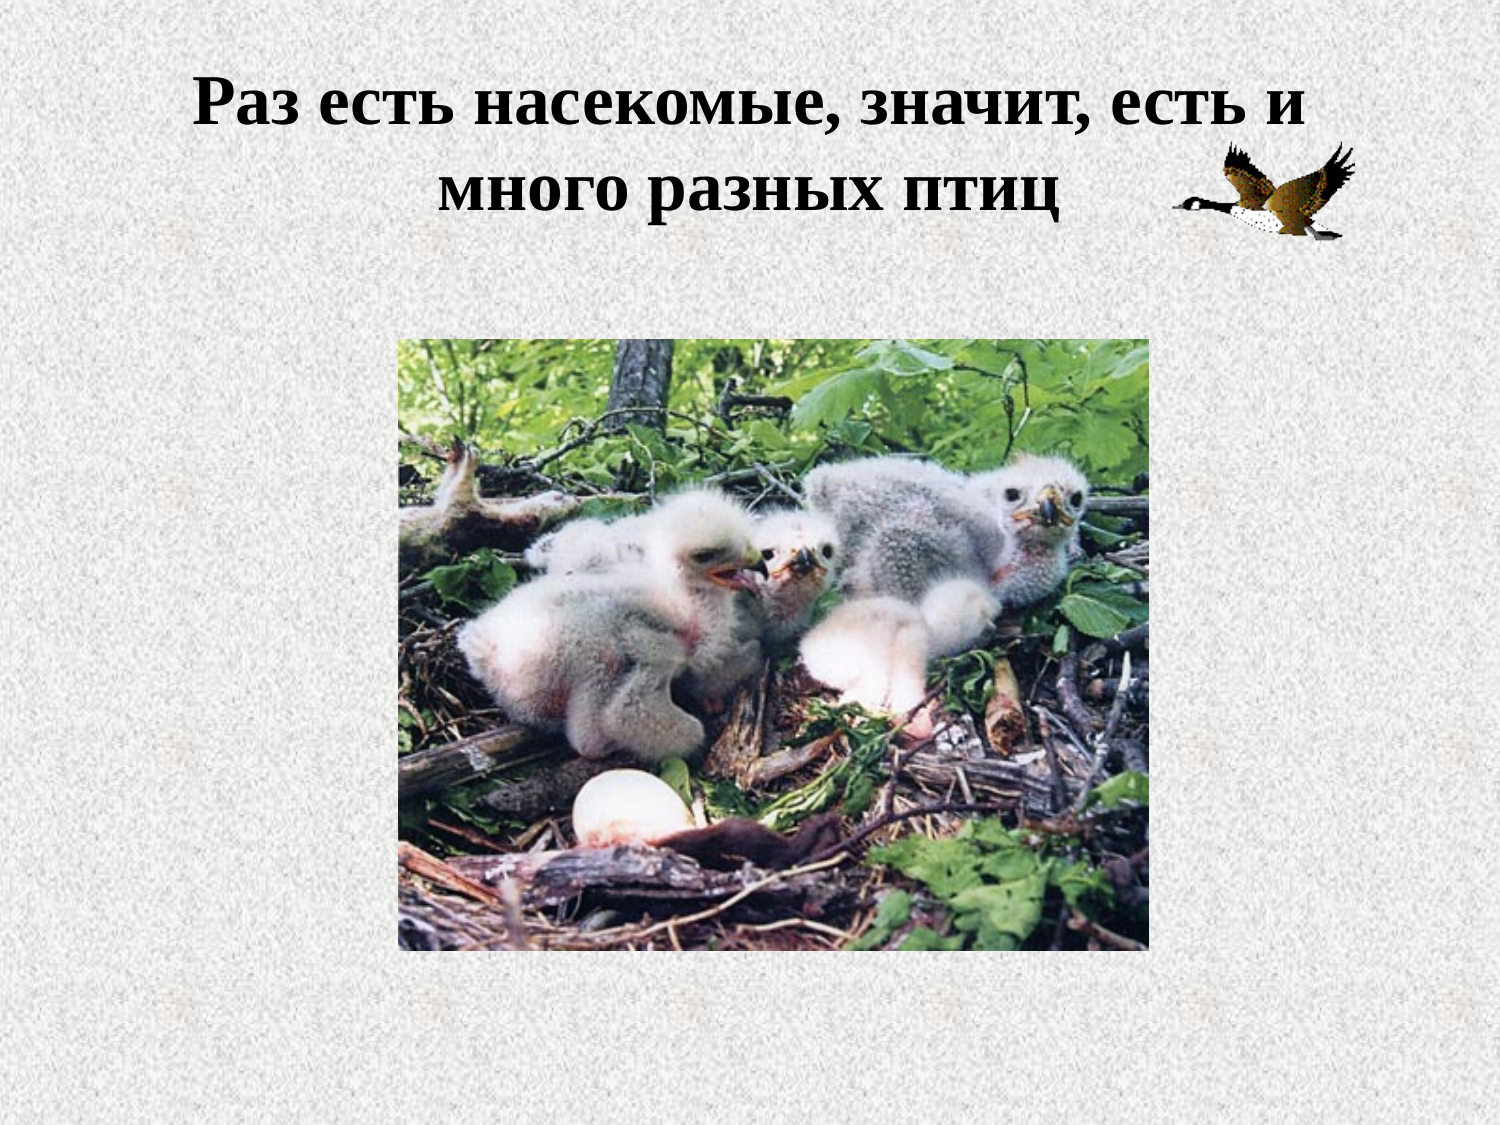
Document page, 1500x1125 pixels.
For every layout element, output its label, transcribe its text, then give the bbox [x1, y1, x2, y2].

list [398, 339, 1149, 952]
title Раз есть насекомые, значит, есть и много разных птиц [74, 44, 1426, 233]
picture [0, 0, 1500, 1125]
